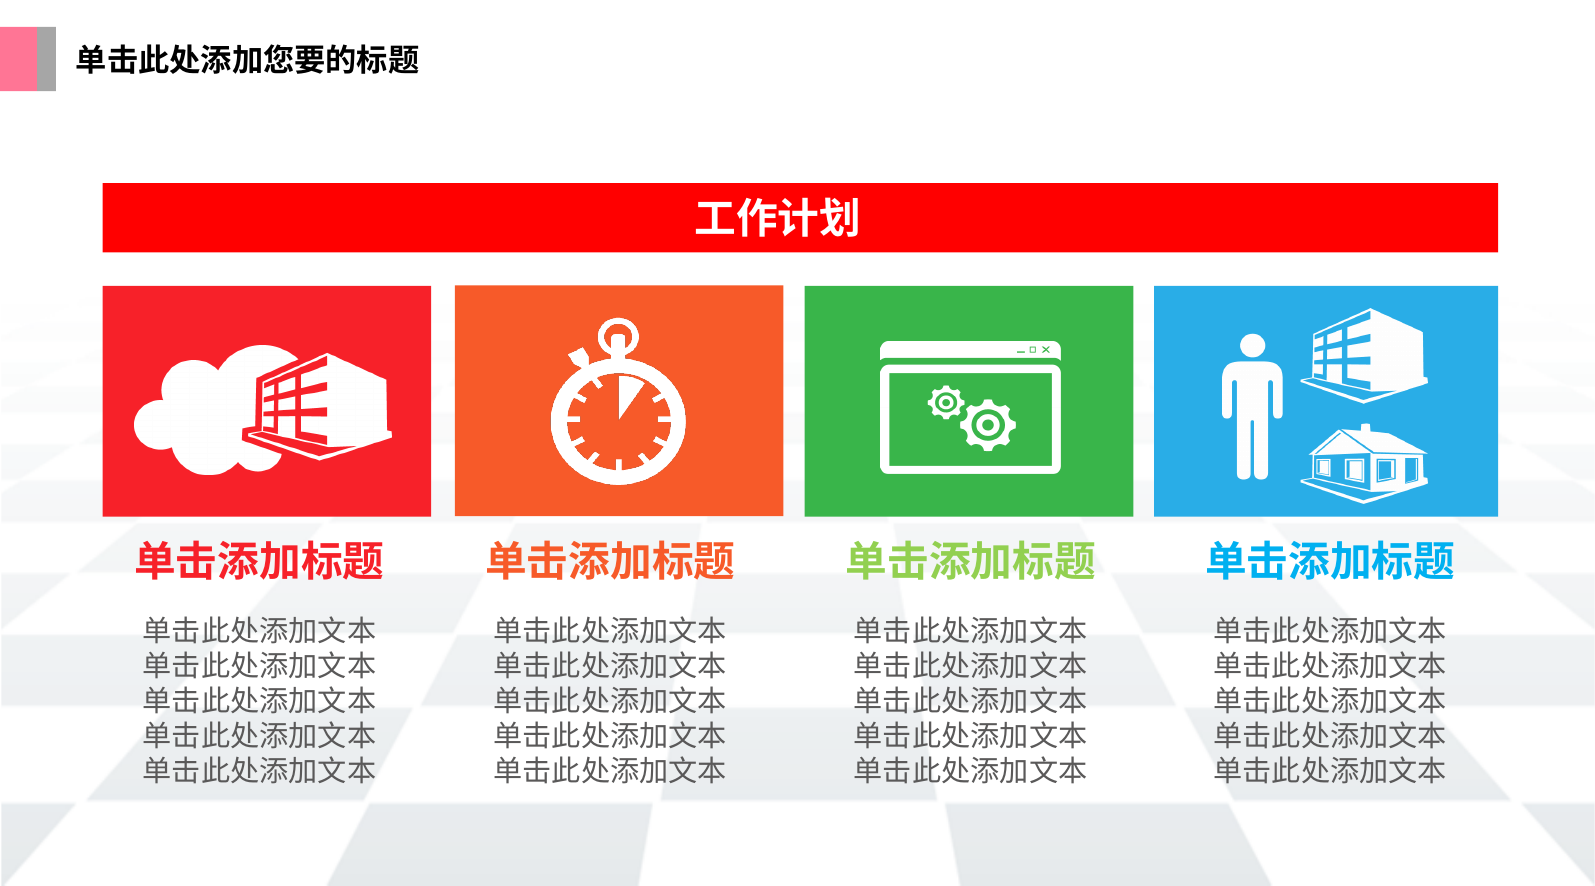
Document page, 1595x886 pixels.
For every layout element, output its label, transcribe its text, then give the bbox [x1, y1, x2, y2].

text_box 单击添加标题 单击此处添加文本 单击此处添加文本 单击此处添加文本 单击此处添加文本 单击此处添加文本 [462, 527, 774, 795]
text_box 单击添加标题 单击此处添加文本 单击此处添加文本 单击此处添加文本 单击此处添加文本 单击此处添加文本 [804, 527, 1152, 795]
text_box 单击添加标题 单击此处添加文本 单击此处添加文本 单击此处添加文本 单击此处添加文本 单击此处添加文本 [1157, 527, 1518, 795]
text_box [102, 285, 432, 517]
text_box 单击添加标题 单击此处添加文本 单击此处添加文本 单击此处添加文本 单击此处添加文本 单击此处添加文本 [102, 527, 432, 795]
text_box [454, 285, 784, 517]
picture [0, 0, 1595, 886]
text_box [1153, 285, 1499, 517]
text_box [102, 182, 1499, 253]
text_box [804, 285, 1134, 517]
